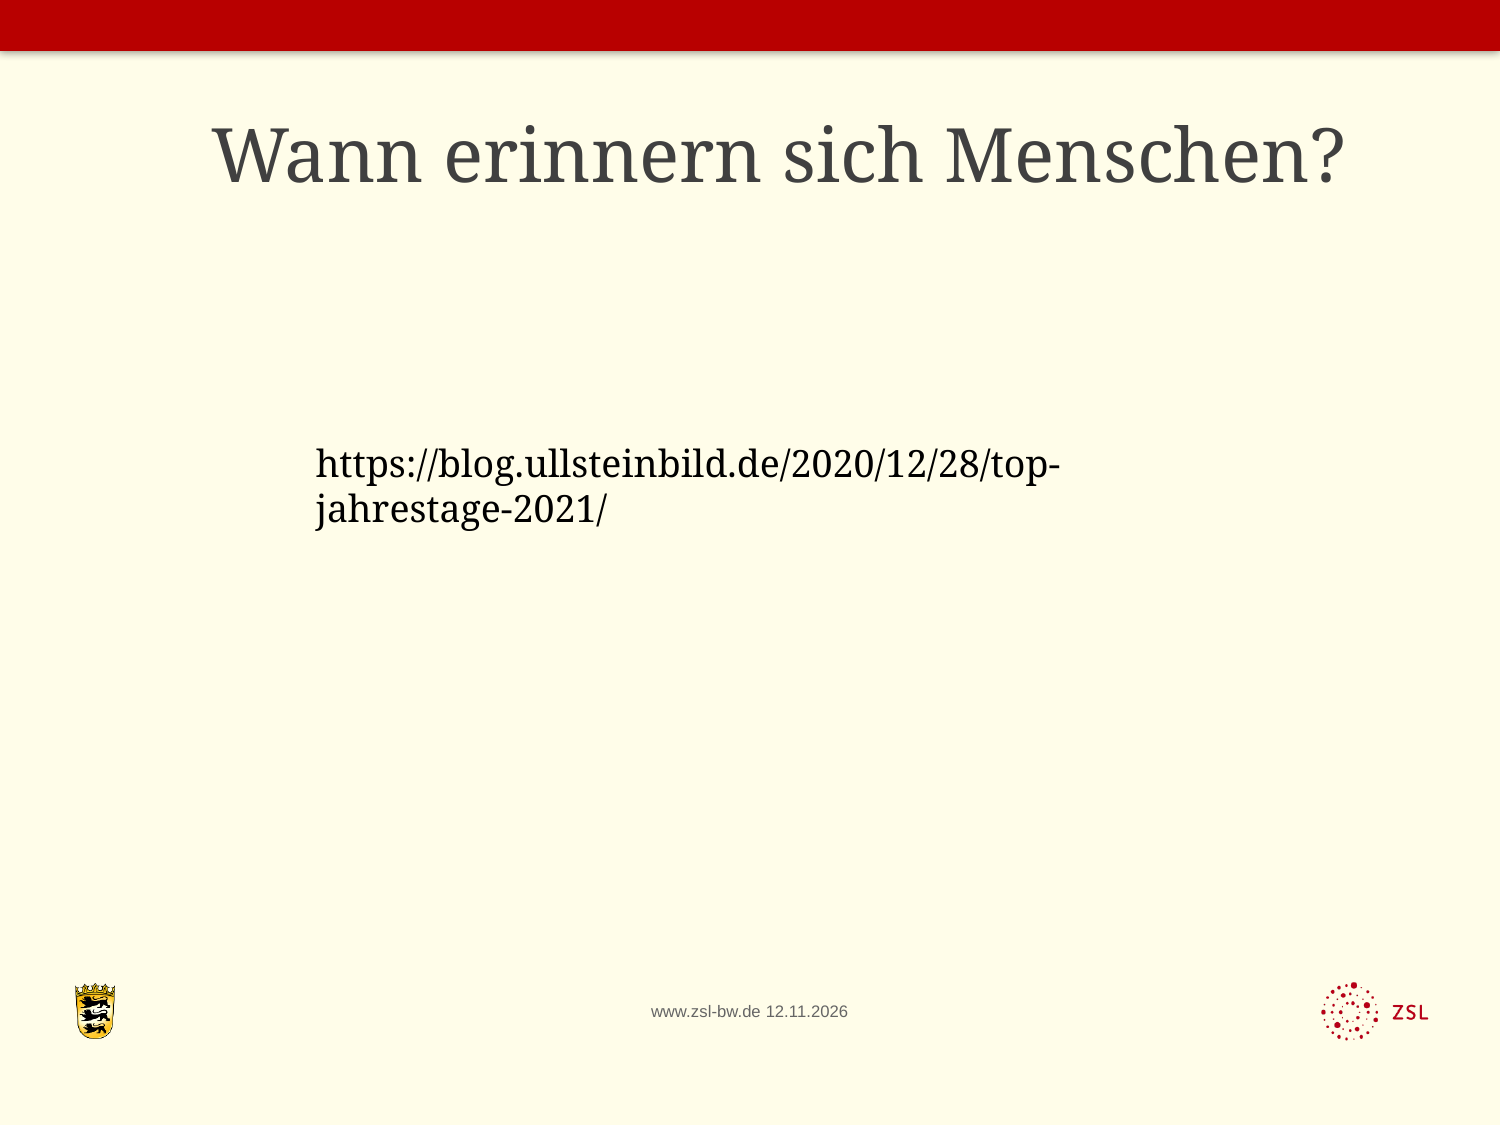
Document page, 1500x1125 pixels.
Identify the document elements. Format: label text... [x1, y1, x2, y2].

picture [1320, 981, 1429, 1041]
text_box https://blog.ullsteinbild.de/2020/12/28/top-jahrestage-2021/ [301, 432, 1081, 538]
picture [73, 981, 117, 1041]
title Wann erinnern sich Menschen? [100, 87, 1459, 217]
